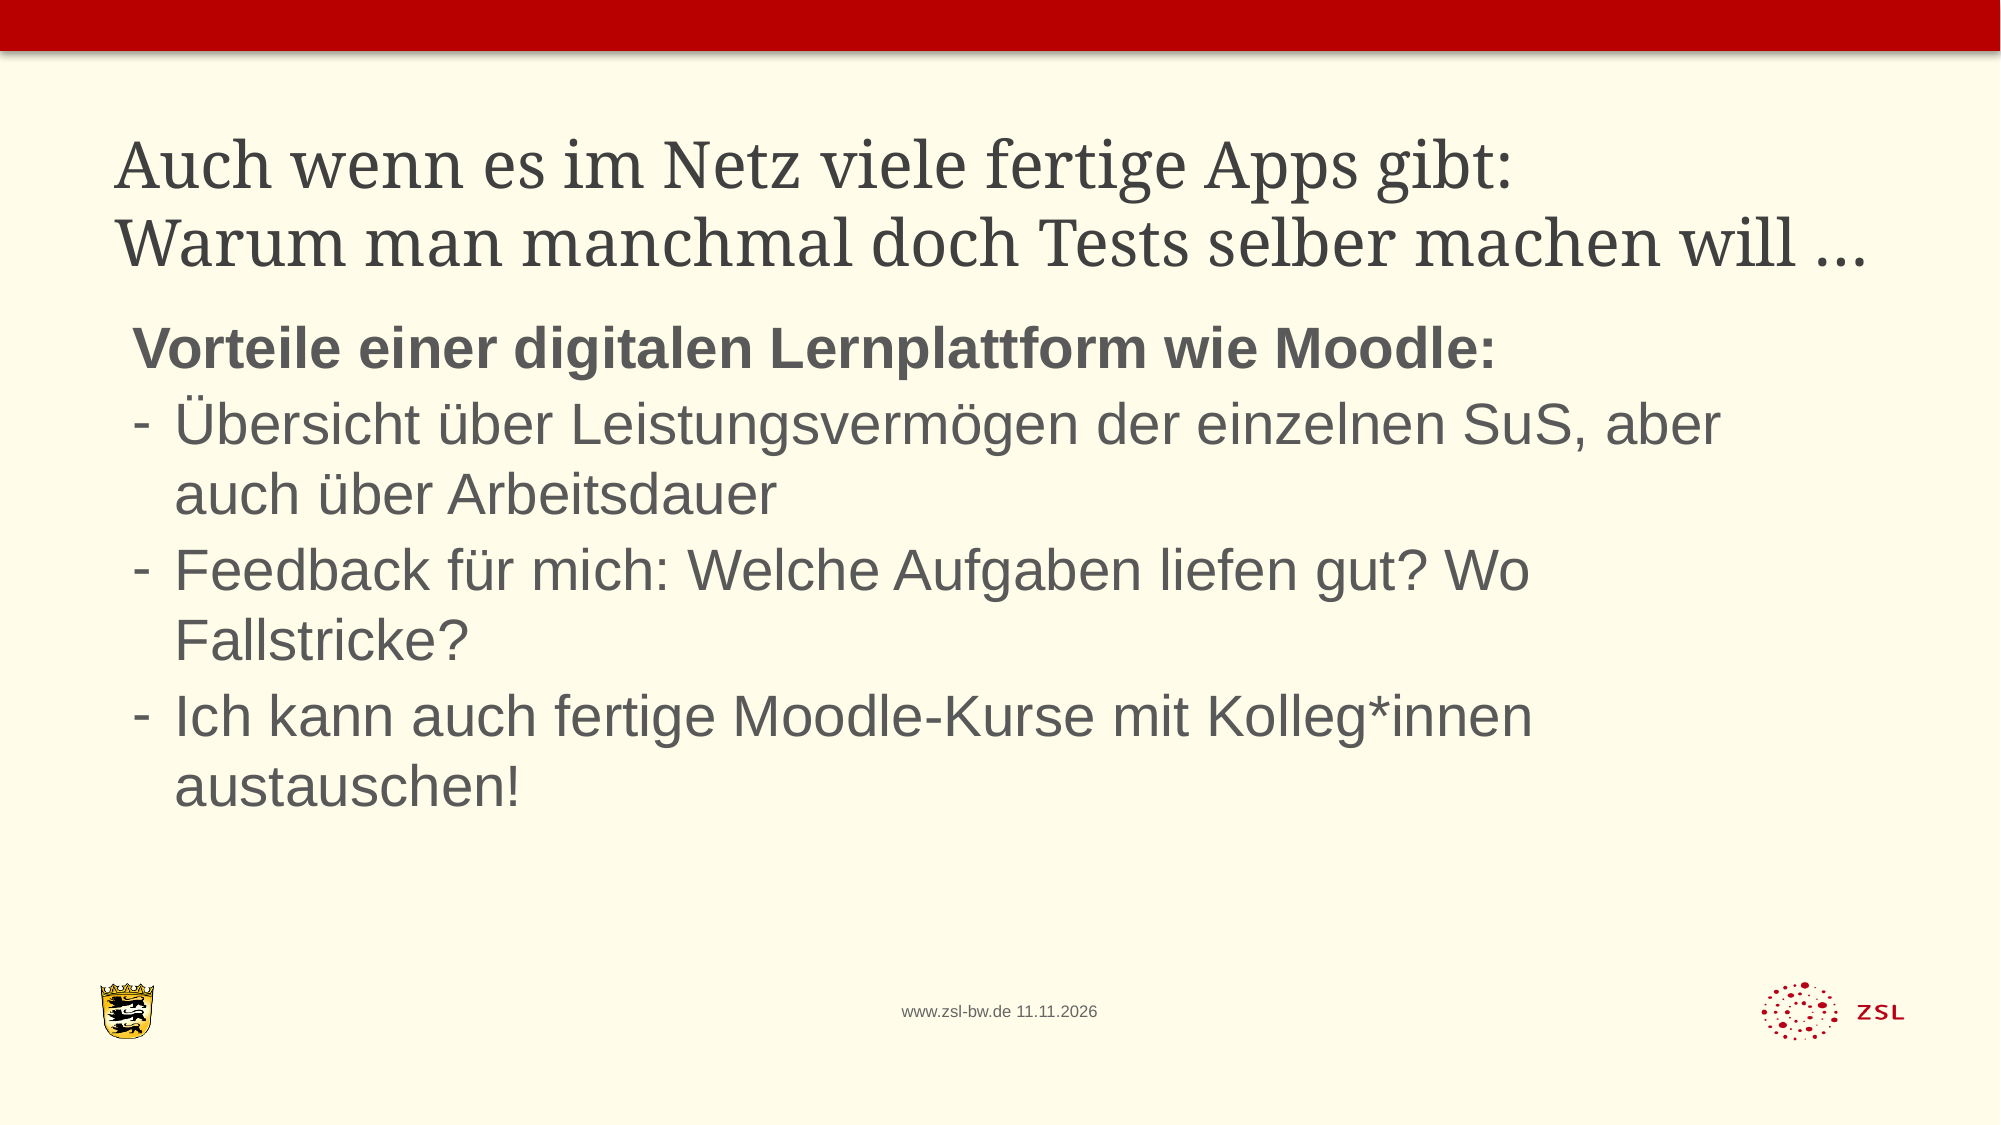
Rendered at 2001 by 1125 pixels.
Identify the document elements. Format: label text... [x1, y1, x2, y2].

list Vorteile einer digitalen Lernplattform wie Moodle: Übersicht über Leistungsvermögen der einzelnen SuS, aber auch über Arbeitsdauer Feedback für mich: Welche Aufgaben liefen gut? Wo Fallstricke? Ich kann auch fertige Moodle-Kurse mit Kolleg*innen austauschen! [99, 302, 1854, 965]
picture [98, 981, 156, 1041]
title Auch wenn es im Netz viele fertige Apps gibt: Warum man manchmal doch Tests selber machen will … [99, 113, 1900, 289]
picture [1760, 981, 1905, 1041]
